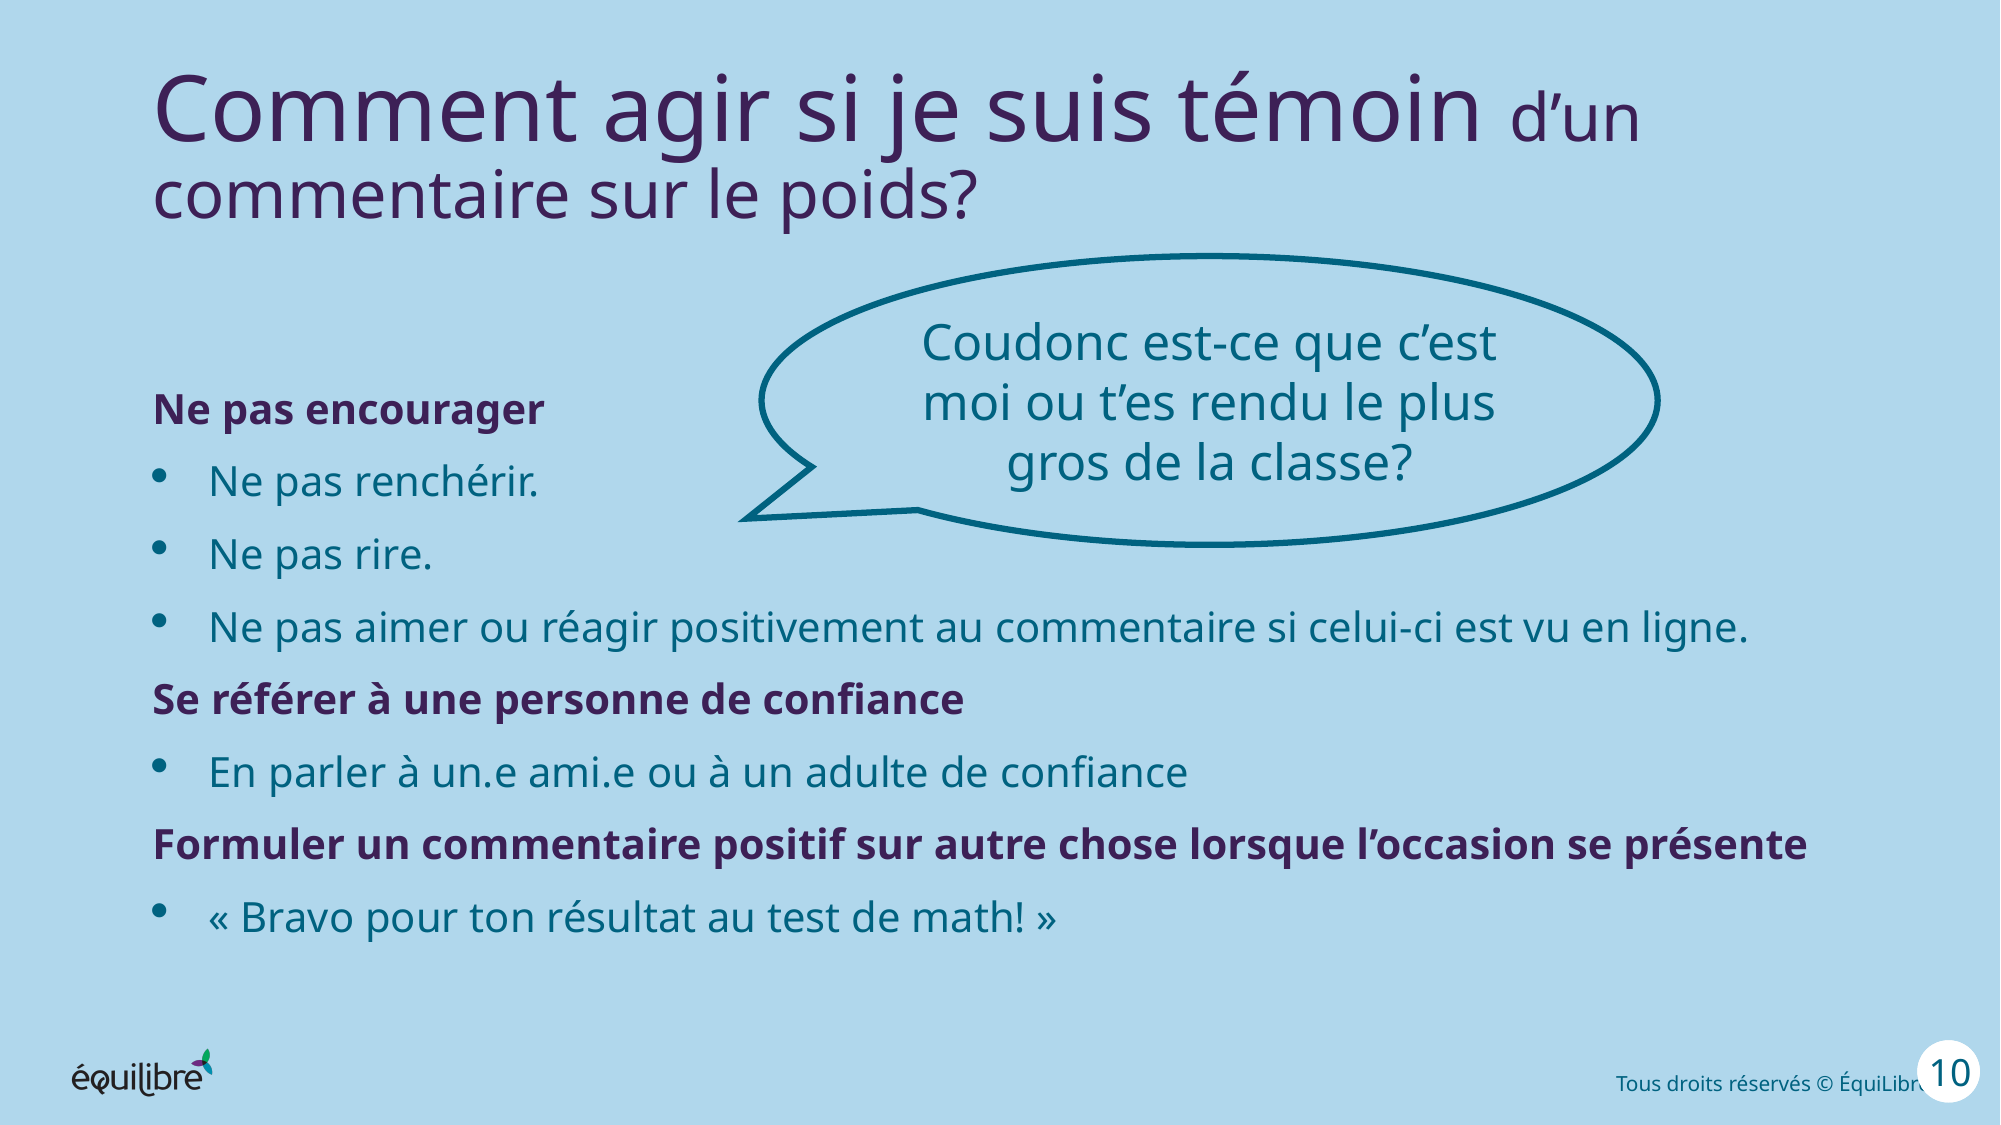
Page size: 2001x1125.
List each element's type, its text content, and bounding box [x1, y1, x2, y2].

text_box Coudonc est-ce que c’est moi ou t’es rendu le plus gros de la classe? [743, 255, 1659, 546]
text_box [1913, 1040, 1992, 1103]
title Comment agir si je suis témoin d’un commentaire sur le poids? [137, 38, 1863, 257]
list Ne pas encourager Ne pas renchérir. Ne pas rire. Ne pas aimer ou réagir positivement au commentaire si celui-ci est vu en ligne. Se référer à une personne de confiance En parler à un.e ami.e ou à un adulte de confiance Formuler un commentaire positif sur autre chose lorsque l’occasion se présente « Bravo pour ton résultat au test de math! » [137, 365, 1863, 1125]
picture [63, 1036, 137, 1125]
